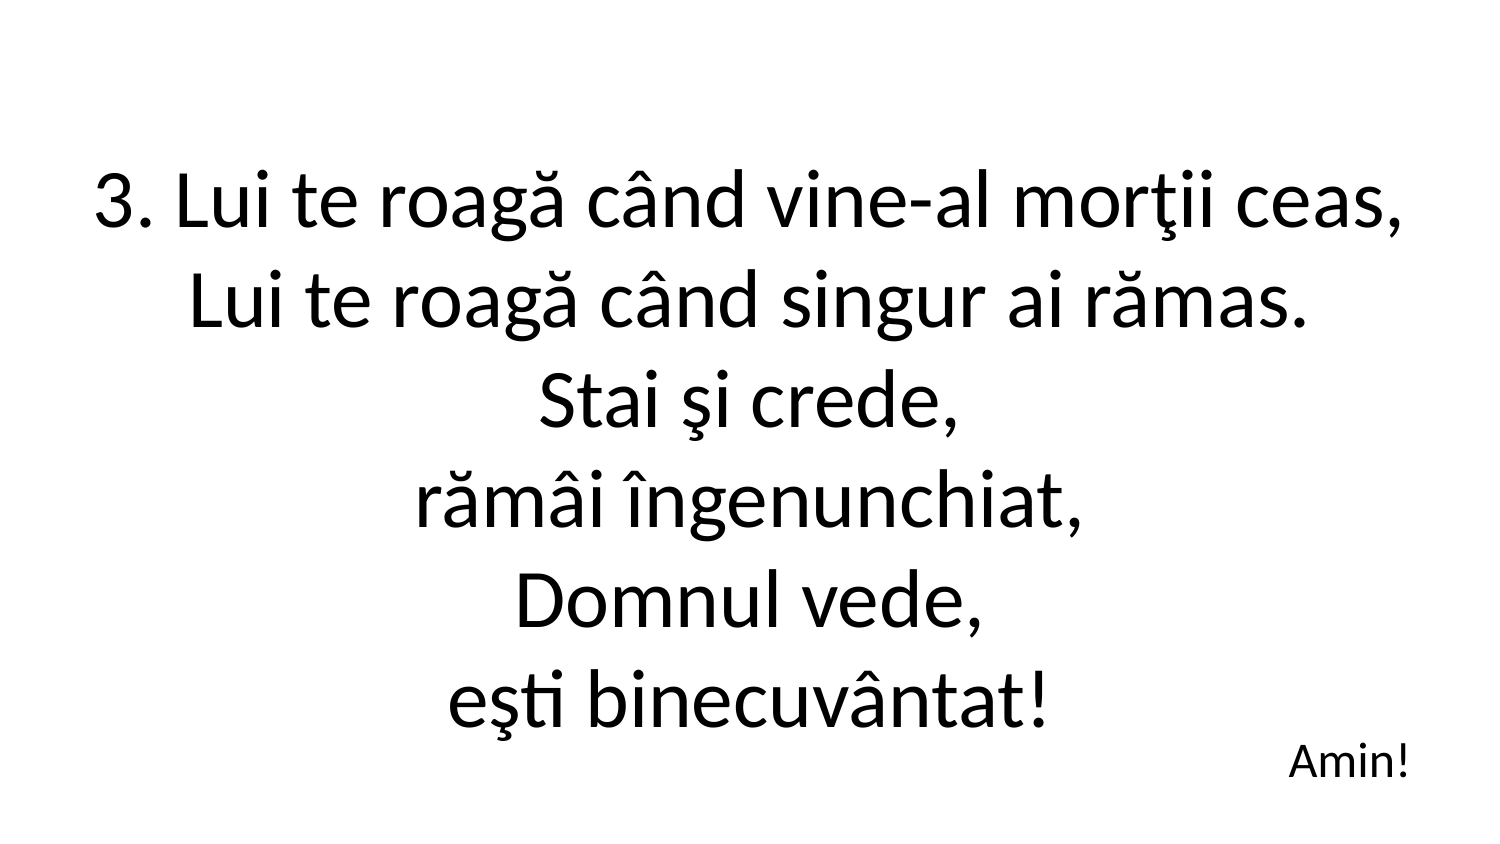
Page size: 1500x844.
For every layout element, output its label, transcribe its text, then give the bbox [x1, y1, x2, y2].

text_box Amin! [1273, 674, 1427, 795]
text_box 3. Lui te roagă când vine-al morţii ceas, Lui te roagă când singur ai rămas. Stai şi crede, rămâi îngenunchiat, Domnul vede, eşti binecuvântat! [78, 92, 1422, 752]
